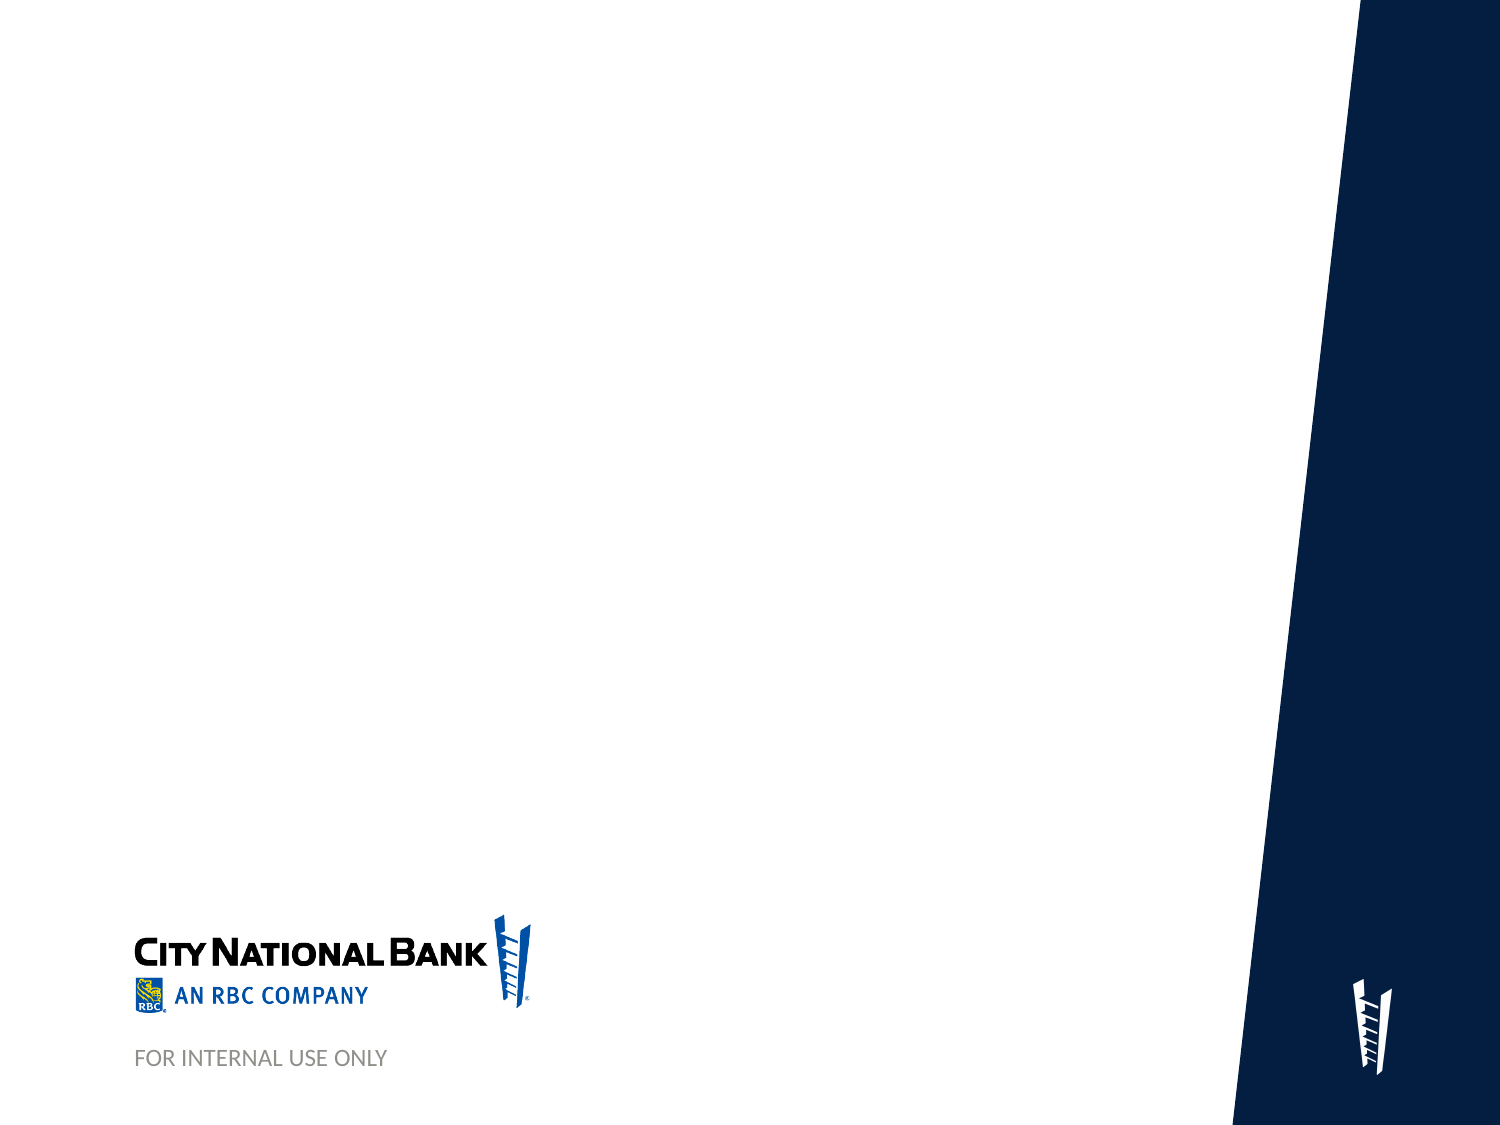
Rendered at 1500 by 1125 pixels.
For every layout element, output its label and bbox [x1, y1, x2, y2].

picture [1353, 979, 1392, 1075]
picture [134, 914, 531, 1013]
